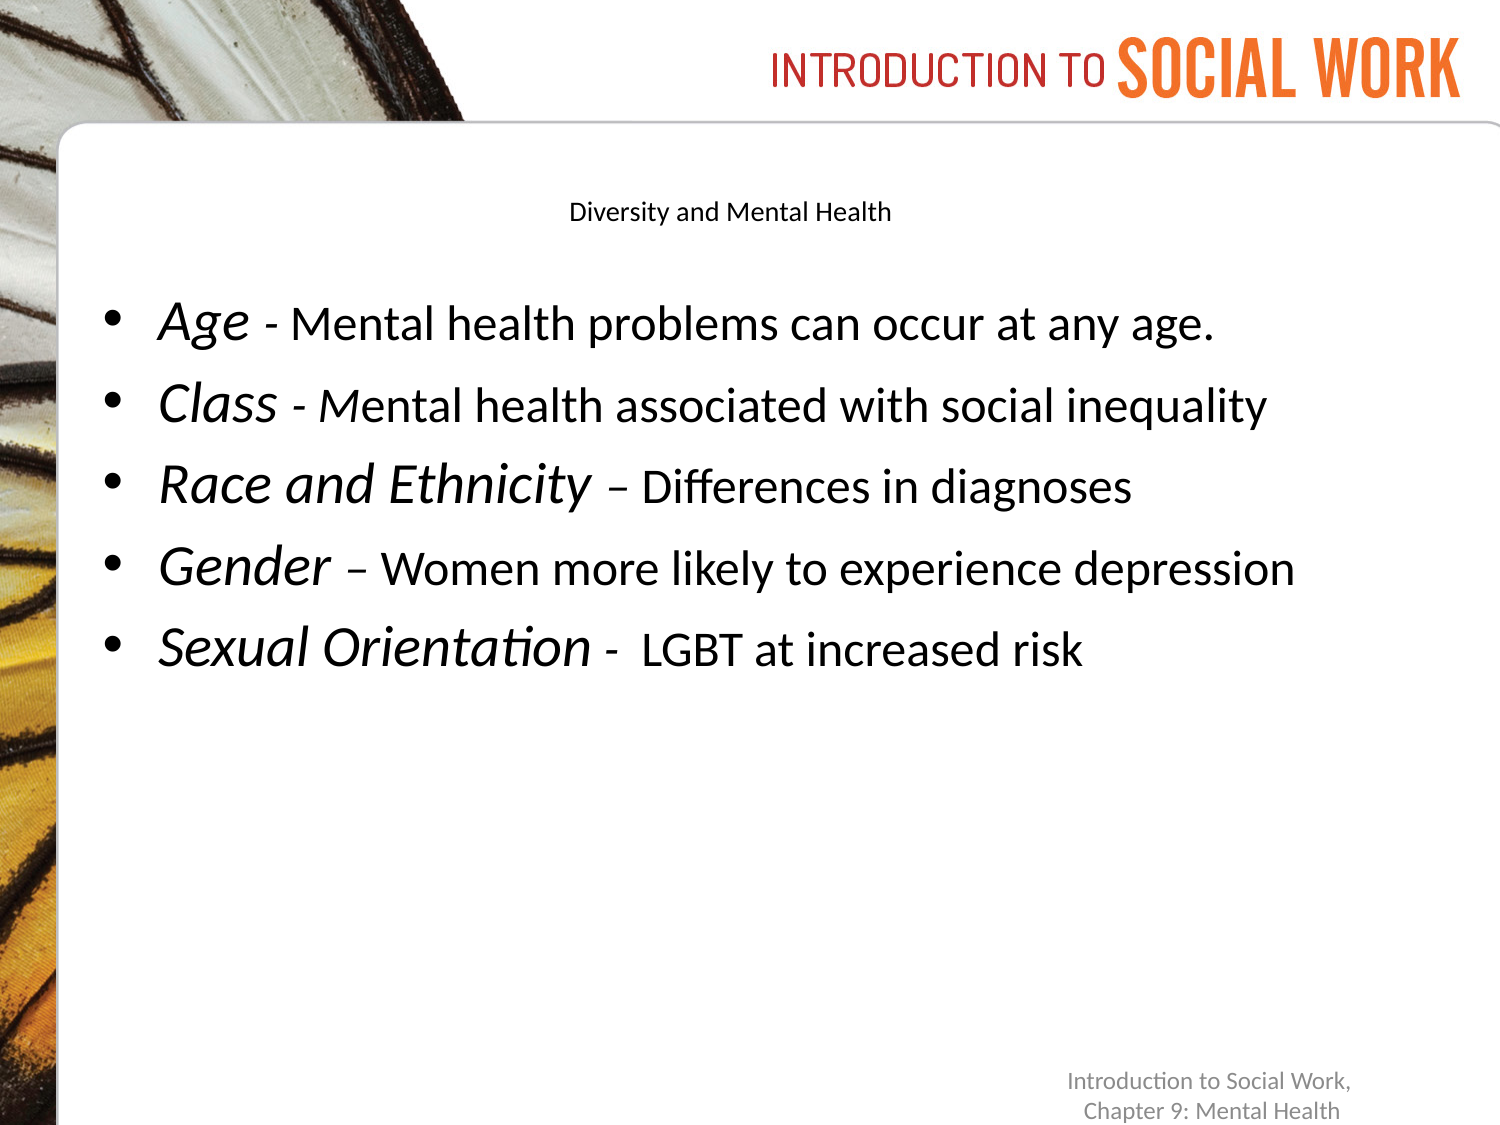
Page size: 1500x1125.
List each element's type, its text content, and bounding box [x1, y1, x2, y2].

list Age - Mental health problems can occur at any age. Class - Mental health associated with social inequality Race and Ethnicity – Differences in diagnoses Gender – Women more likely to experience depression Sexual Orientation - LGBT at increased risk [87, 275, 1500, 1050]
title Diversity and Mental Health [62, 149, 1413, 271]
footer Introduction to Social Work, Chapter 9: Mental Health [950, 1065, 1475, 1125]
picture [0, 0, 1500, 1125]
